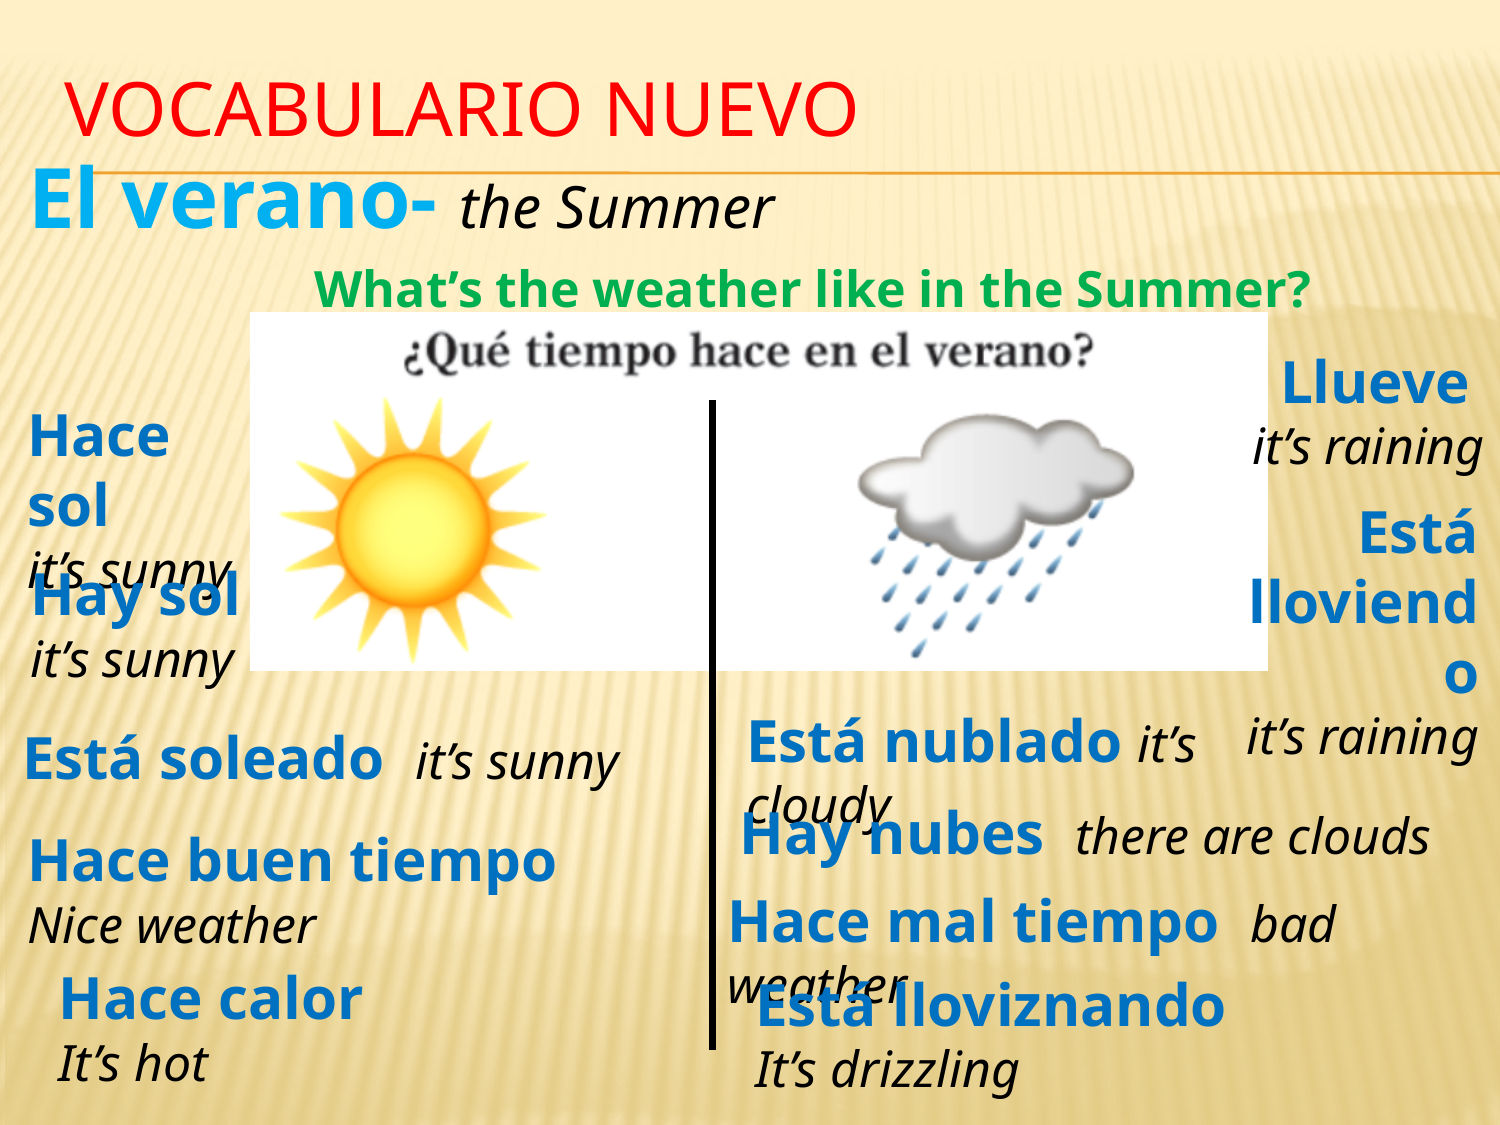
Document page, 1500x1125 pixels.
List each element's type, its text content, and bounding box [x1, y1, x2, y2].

text_box Está nublado it’s cloudy [731, 696, 1363, 789]
text_box Hay nubes there are clouds [725, 789, 1488, 874]
text_box Llueve it’s raining [1277, 337, 1500, 483]
text_box Hace sol it’s sunny [12, 390, 239, 606]
text_box Está soleado it’s sunny [7, 714, 688, 799]
text_box Hace mal tiempo bad weather [719, 876, 1476, 1022]
text_box El verano- the Summer [13, 137, 790, 253]
title Vocabulario nuevo [50, 37, 1475, 175]
text_box Está lloviendo it’s raining [1218, 487, 1494, 773]
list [249, 312, 1269, 671]
text_box Hace buen tiempo Nice weather [12, 816, 638, 961]
text_box Está lloviznando It’s drizzling [740, 960, 1500, 1106]
text_box Hace calor It’s hot [43, 953, 413, 1099]
text_box What’s the weather like in the Summer? [299, 249, 1413, 325]
text_box Hay sol it’s sunny [15, 549, 266, 695]
